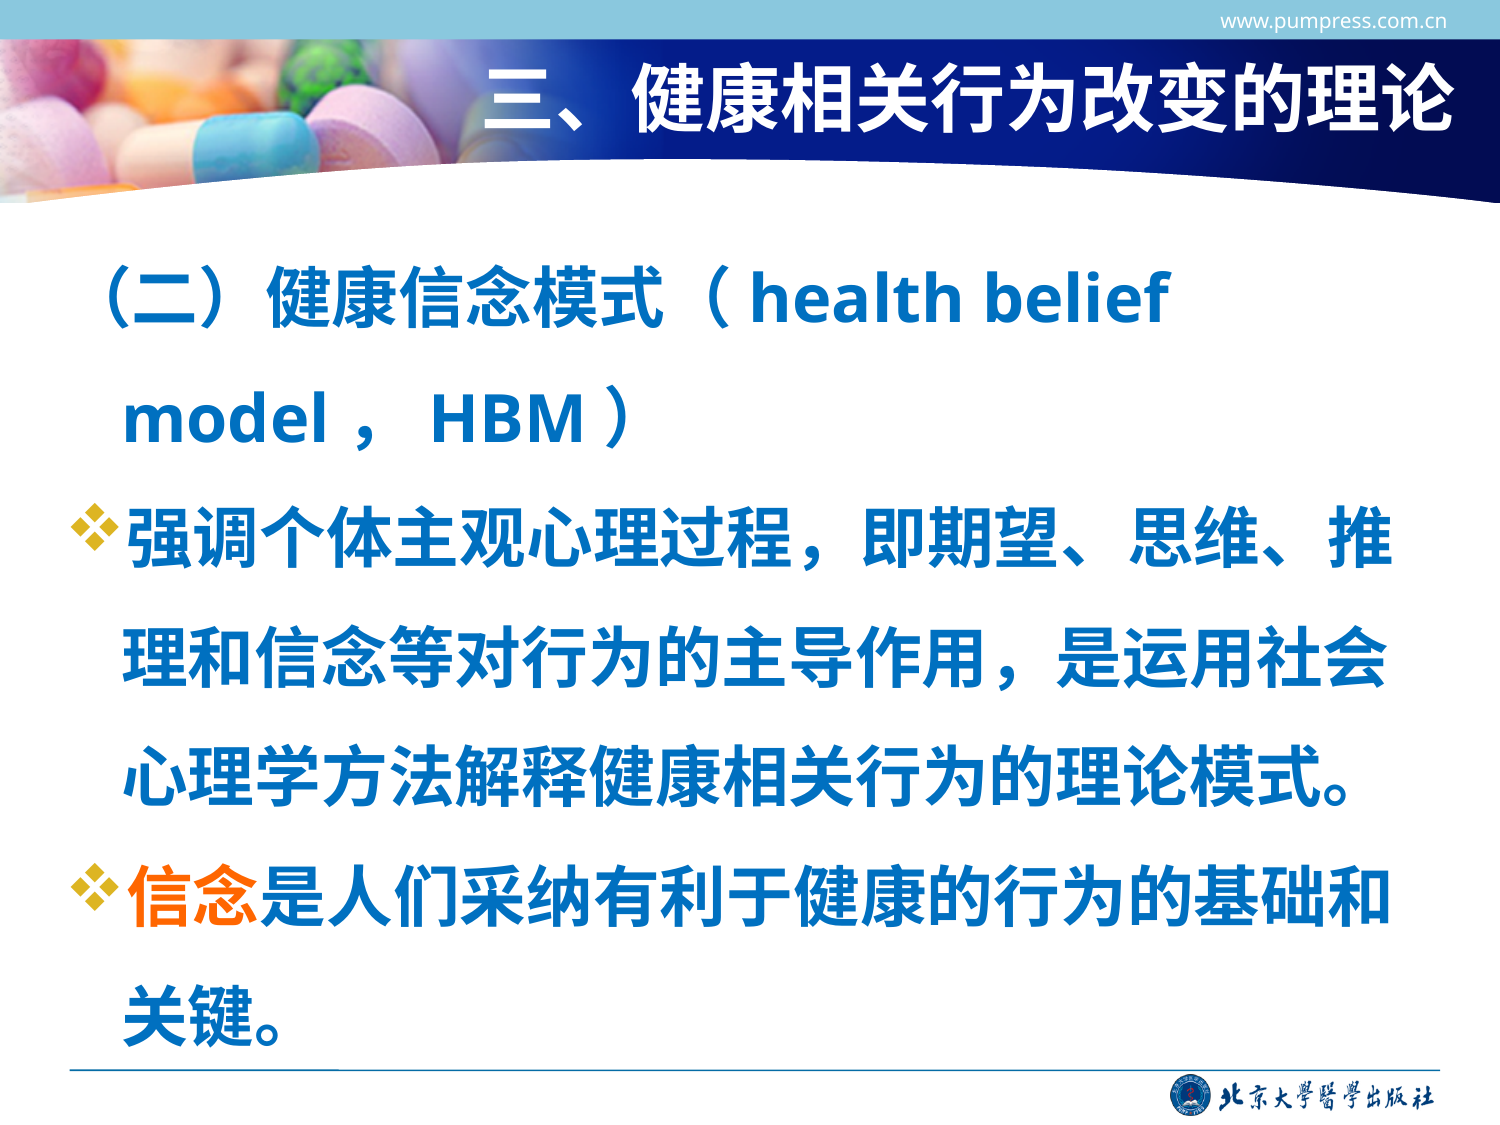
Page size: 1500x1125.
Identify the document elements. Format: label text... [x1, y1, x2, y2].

slide_number www.pumpress.com.cn [1024, 0, 1463, 38]
picture [1170, 1074, 1436, 1118]
picture [0, 40, 1500, 203]
title 三、健康相关行为改变的理论 [170, 49, 1471, 143]
list （二）健康信念模式（health belief model，HBM） 强调个体主观心理过程，即期望、思维、推理和信念等对行为的主导作用，是运用社会心理学方法解释健康相关行为的理论模式。 信念是人们采纳有利于健康的行为的基础和关键。 [49, 207, 1463, 1026]
